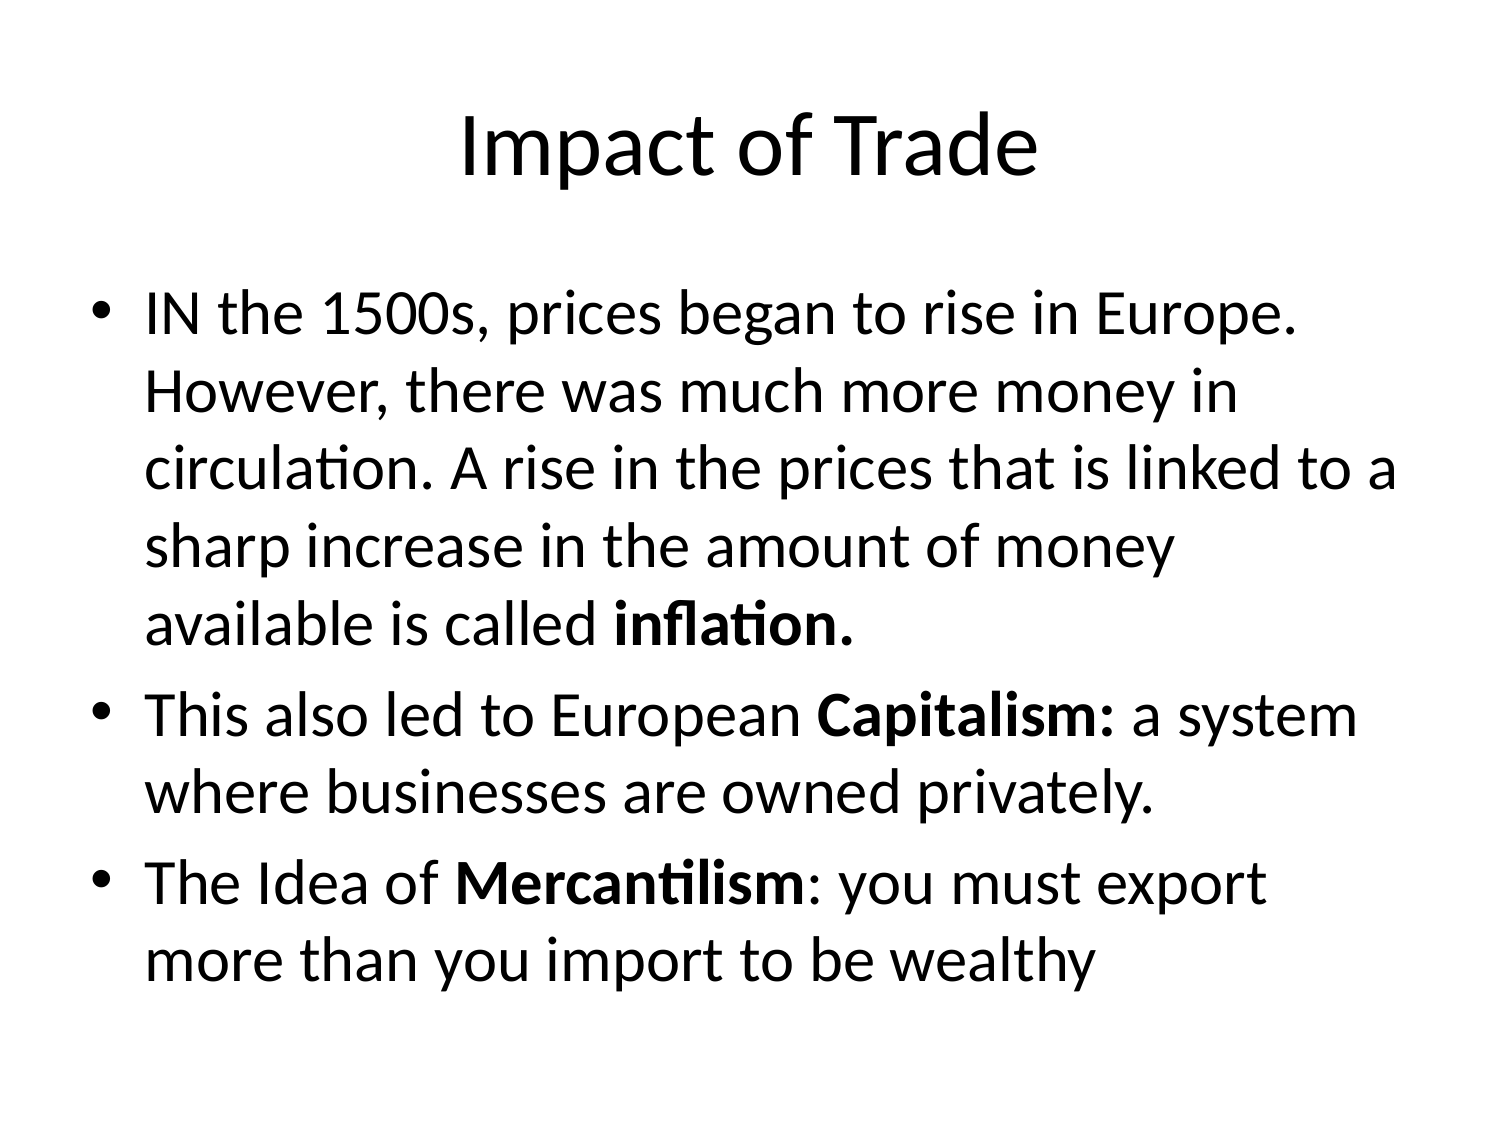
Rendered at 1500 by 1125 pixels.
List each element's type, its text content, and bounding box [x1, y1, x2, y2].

list IN the 1500s, prices began to rise in Europe. However, there was much more money in circulation. A rise in the prices that is linked to a sharp increase in the amount of money available is called inflation. This also led to European Capitalism: a system where businesses are owned privately. The Idea of Mercantilism: you must export more than you import to be wealthy [75, 262, 1425, 1005]
title Impact of Trade [75, 45, 1425, 233]
